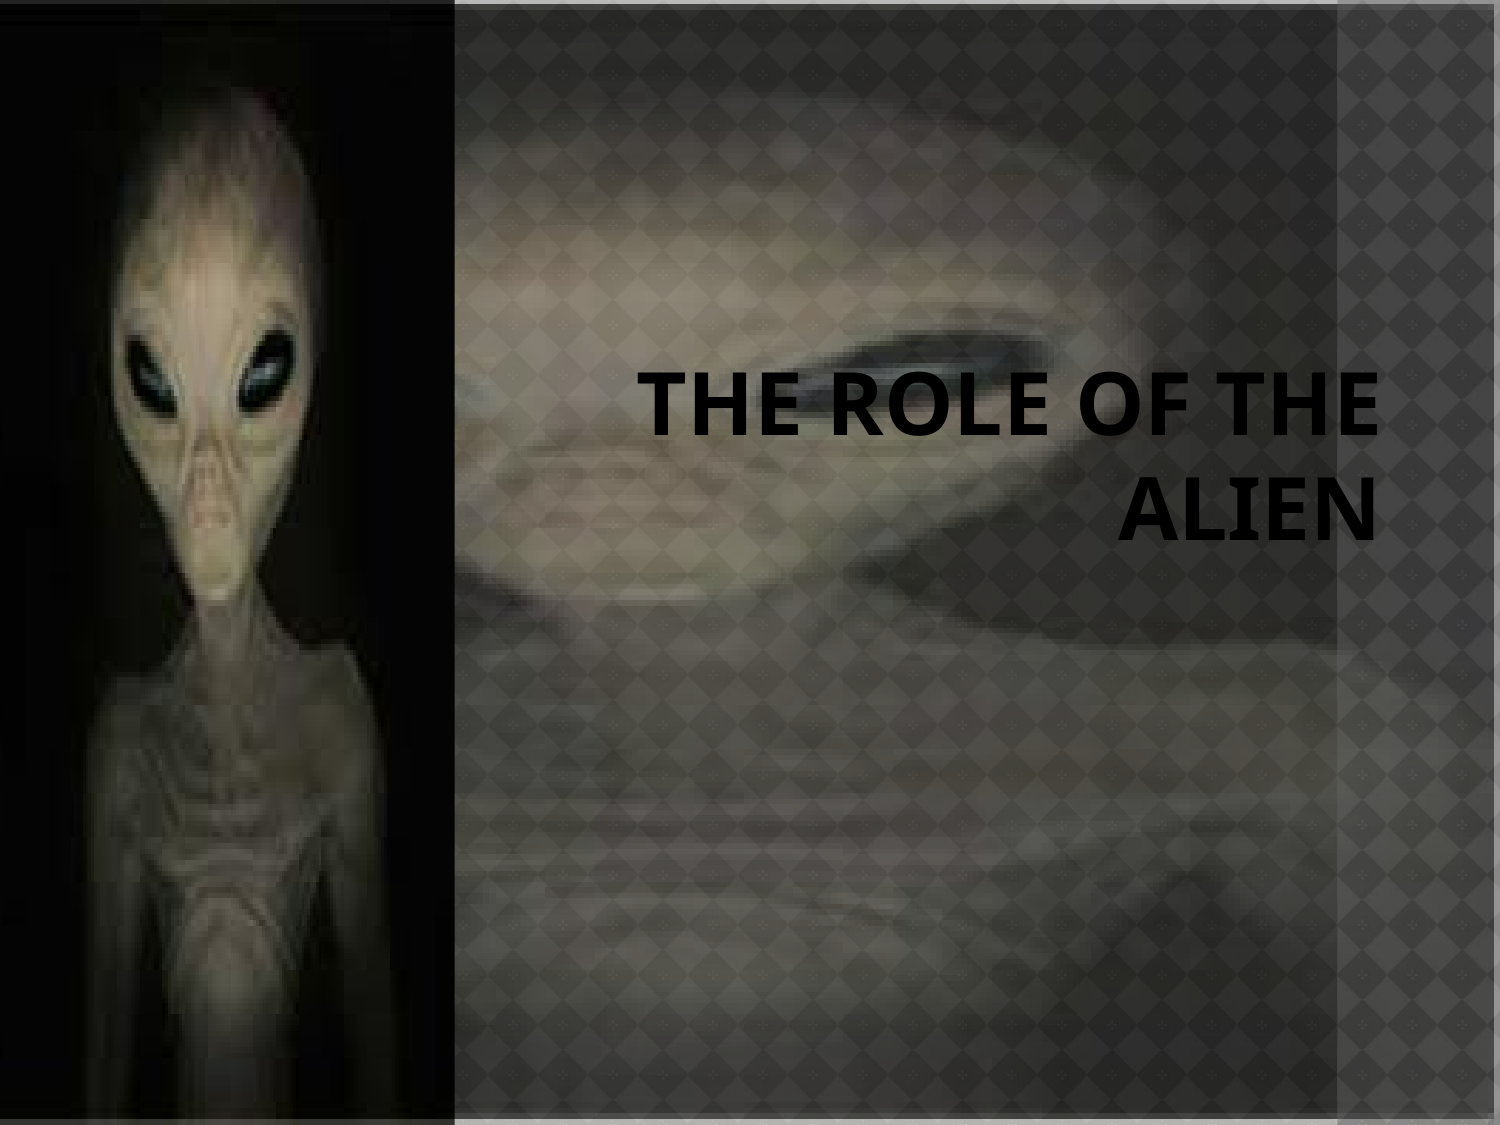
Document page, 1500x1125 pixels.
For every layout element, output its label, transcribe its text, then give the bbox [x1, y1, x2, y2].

picture [0, 0, 1500, 1125]
title The role of the alien [552, 87, 1390, 558]
